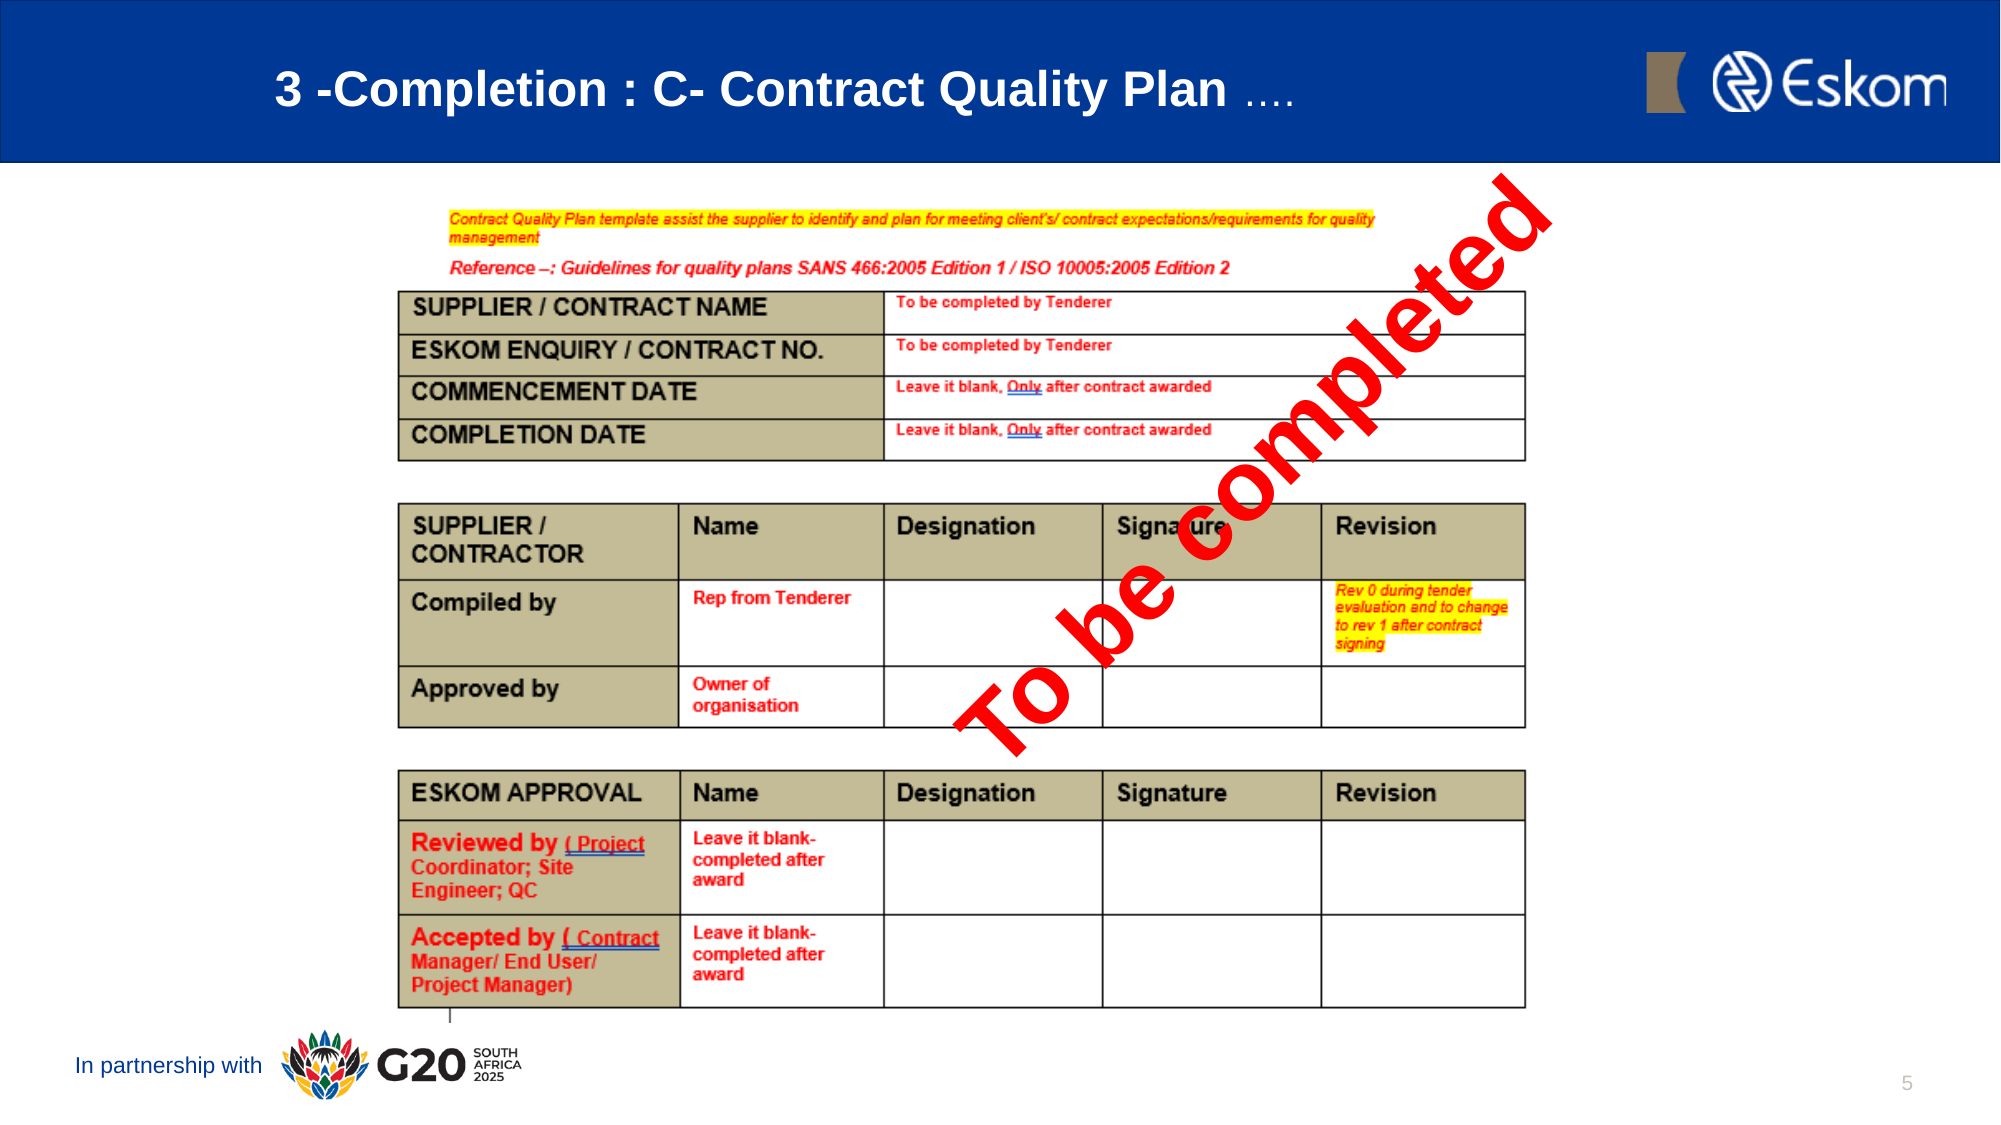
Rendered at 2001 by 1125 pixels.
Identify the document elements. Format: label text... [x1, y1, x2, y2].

picture [280, 1029, 526, 1100]
slide_number [99, 1058, 481, 1103]
slide_number 5 [1567, 1058, 1929, 1103]
text_box To be completed [1428, 19, 1701, 254]
picture [385, 196, 1561, 1023]
title 3 -Completion : C- Contract Quality Plan …. [259, 19, 1464, 161]
